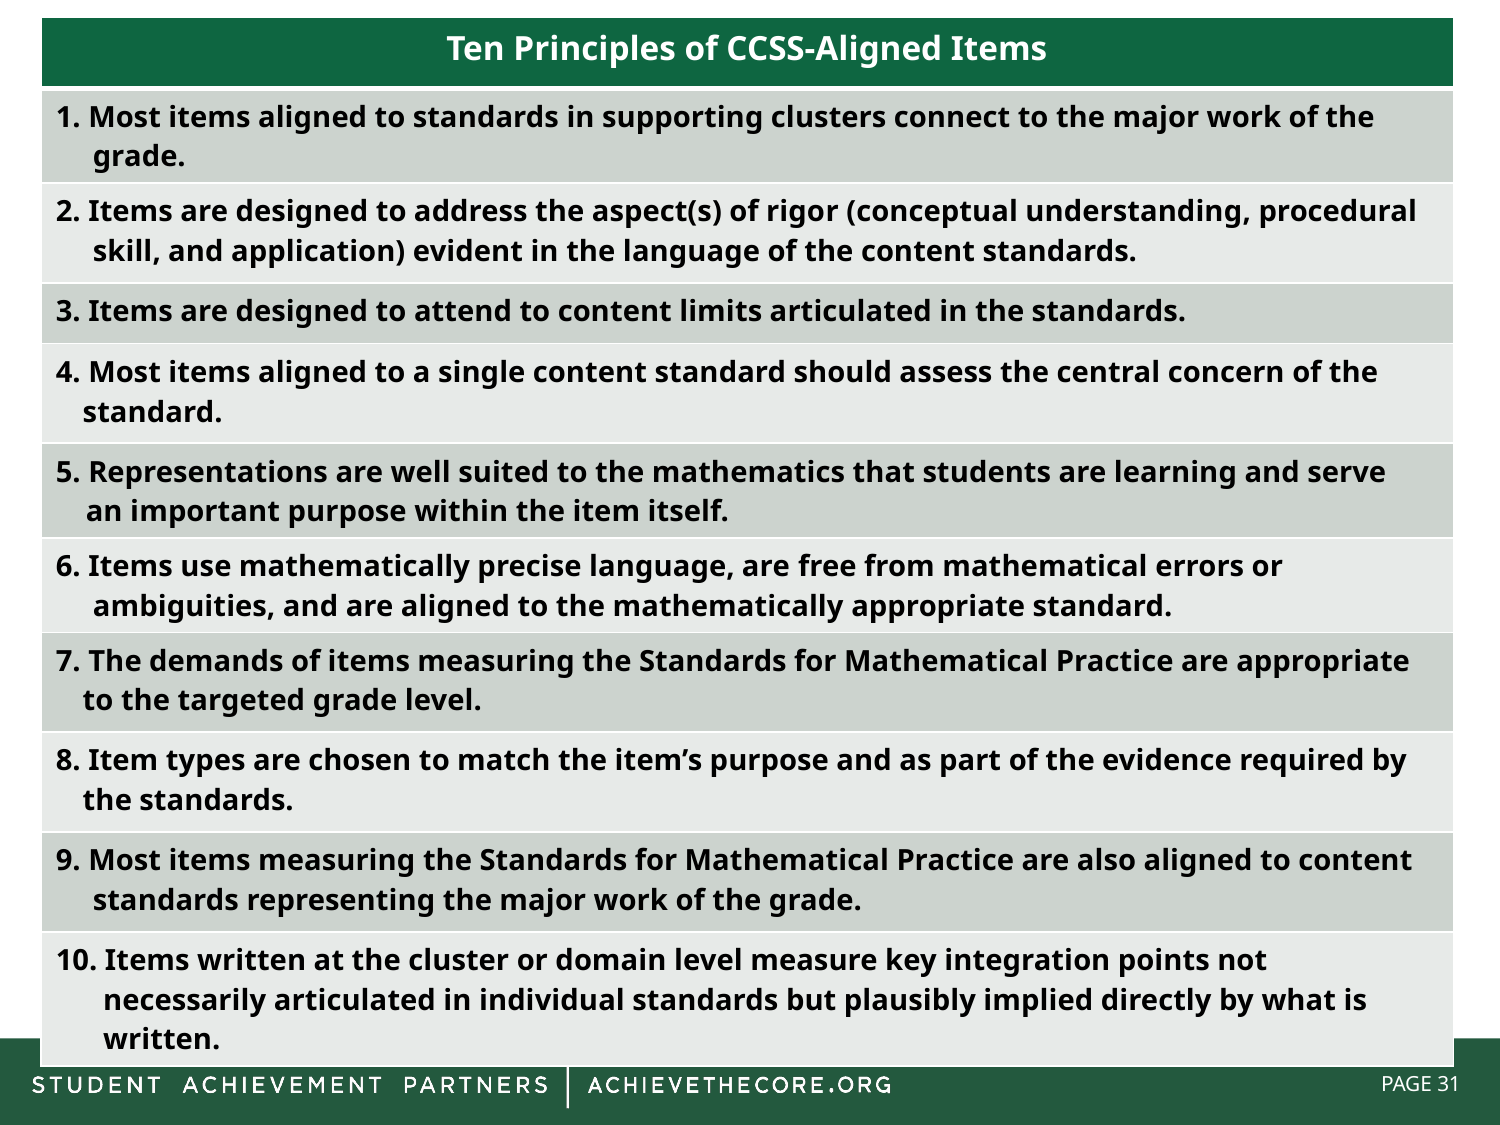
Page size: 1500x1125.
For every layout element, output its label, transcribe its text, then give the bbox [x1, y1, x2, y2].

table_cell 2. Items are designed to address the aspect(s) of rigor (conceptual understanding, procedural skill, and application) evident in the language of the content standards. [42, 184, 1453, 282]
table_cell 8. Item types are chosen to match the item’s purpose and as part of the evidence required by the standards. [42, 733, 1453, 831]
table_cell 9. Most items measuring the Standards for Mathematical Practice are also aligned to content standards representing the major work of the grade. [42, 833, 1453, 931]
table_cell 7. The demands of items measuring the Standards for Mathematical Practice are appropriate to the targeted grade level. [42, 633, 1453, 731]
table_cell 4. Most items aligned to a single content standard should assess the central concern of the standard. [42, 344, 1453, 442]
table_cell 6. Items use mathematically precise language, are free from mathematical errors or ambiguities, and are aligned to the mathematically appropriate standard. [42, 539, 1453, 632]
table_cell 1. Most items aligned to standards in supporting clusters connect to the major work of the grade. [42, 91, 1453, 182]
table_cell 10. Items written at the cluster or domain level measure key integration points not necessarily articulated in individual standards but plausibly implied directly by what is written. [42, 933, 1453, 1065]
table_cell 3. Items are designed to attend to content limits articulated in the standards. [42, 284, 1453, 343]
table_cell 5. Representations are well suited to the mathematics that students are learning and serve an important purpose within the item itself. [42, 444, 1453, 537]
table_header Ten Principles of CCSS-Aligned Items [42, 18, 1453, 86]
picture [12, 1055, 911, 1112]
